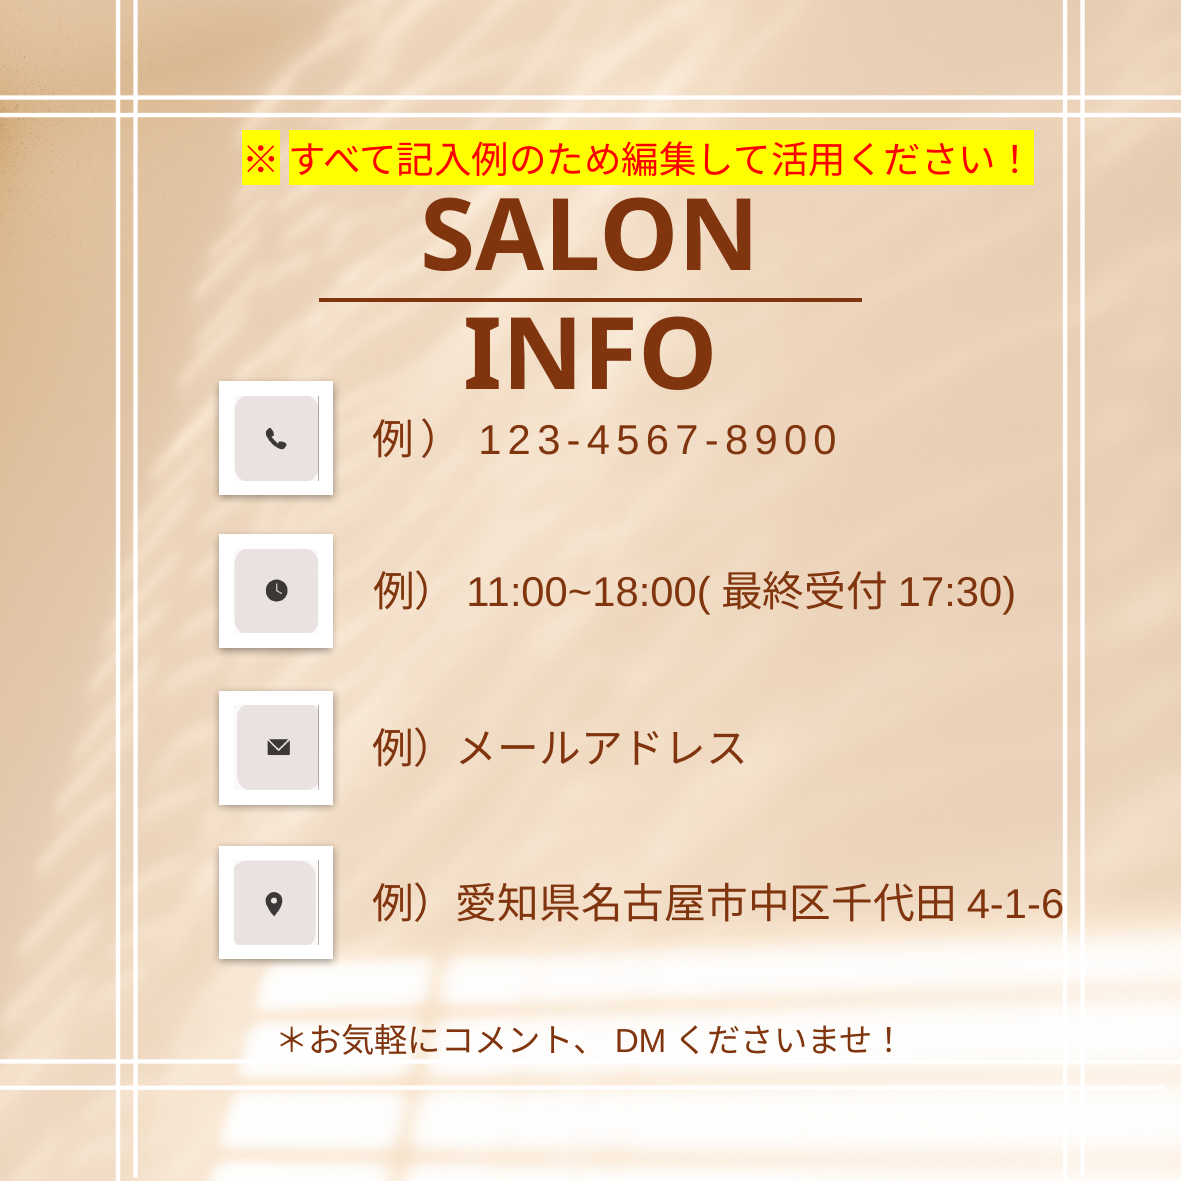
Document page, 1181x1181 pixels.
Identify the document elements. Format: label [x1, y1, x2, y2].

text_box [233, 395, 319, 946]
picture [0, 0, 1181, 1181]
